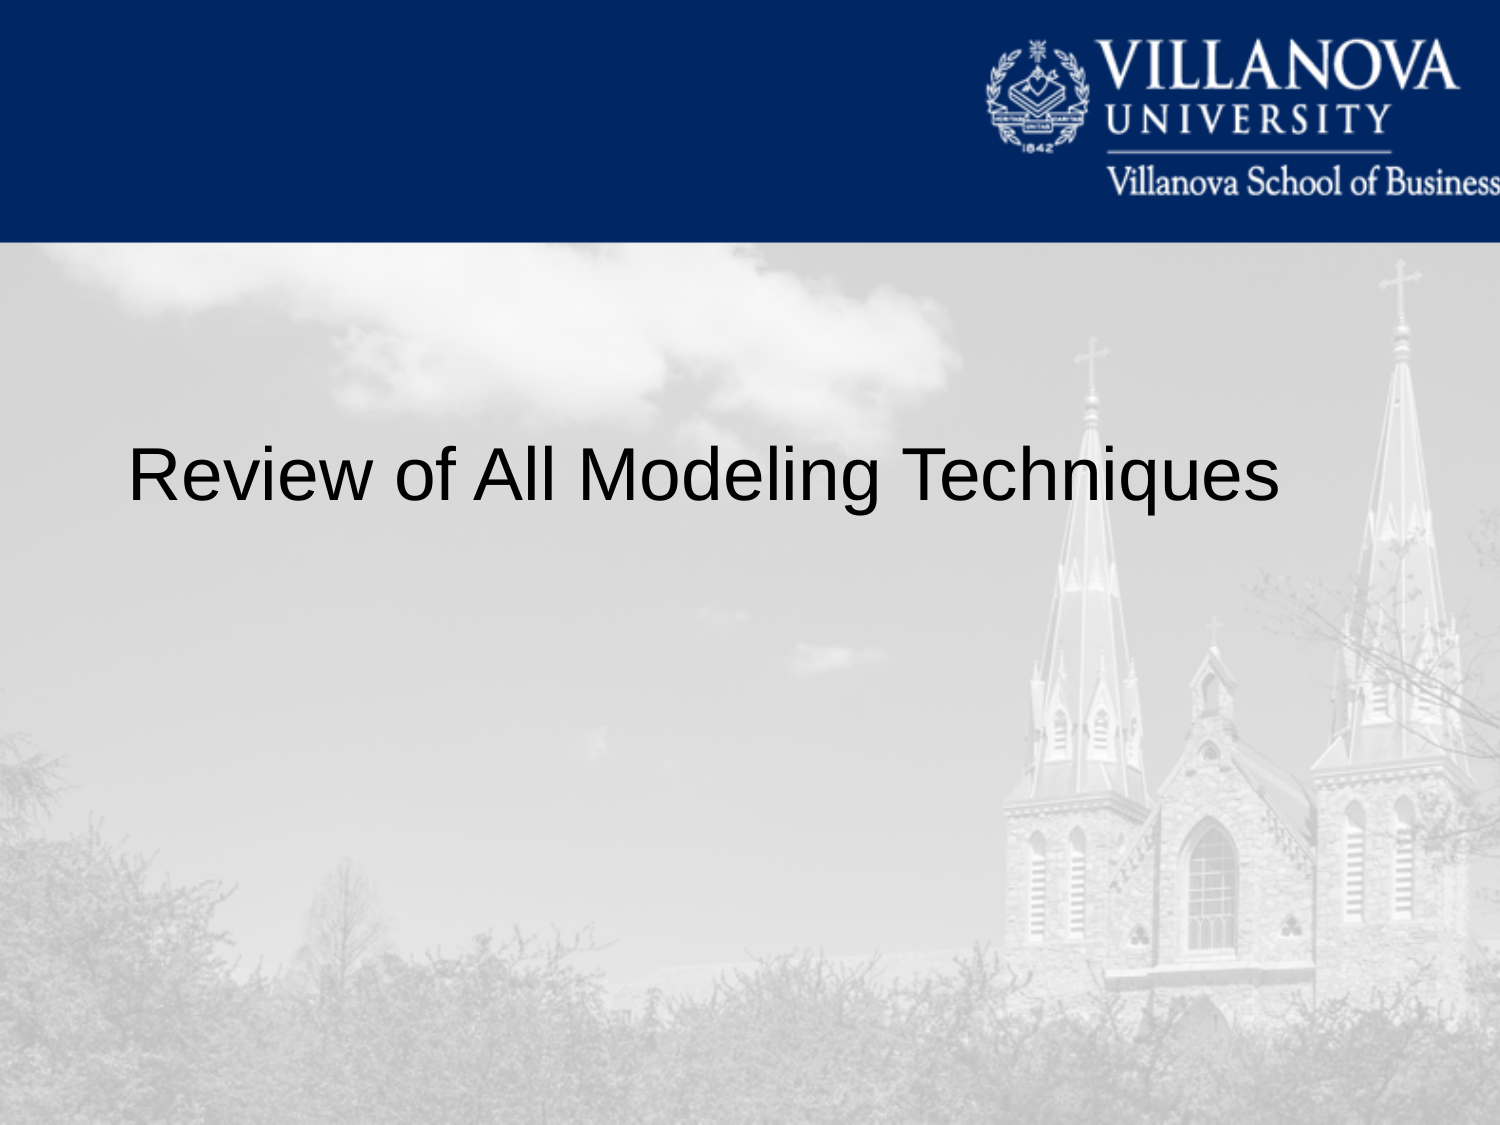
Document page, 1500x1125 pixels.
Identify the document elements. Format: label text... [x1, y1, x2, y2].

title Review of All Modeling Techniques [112, 349, 1388, 591]
picture [0, 0, 1500, 1125]
